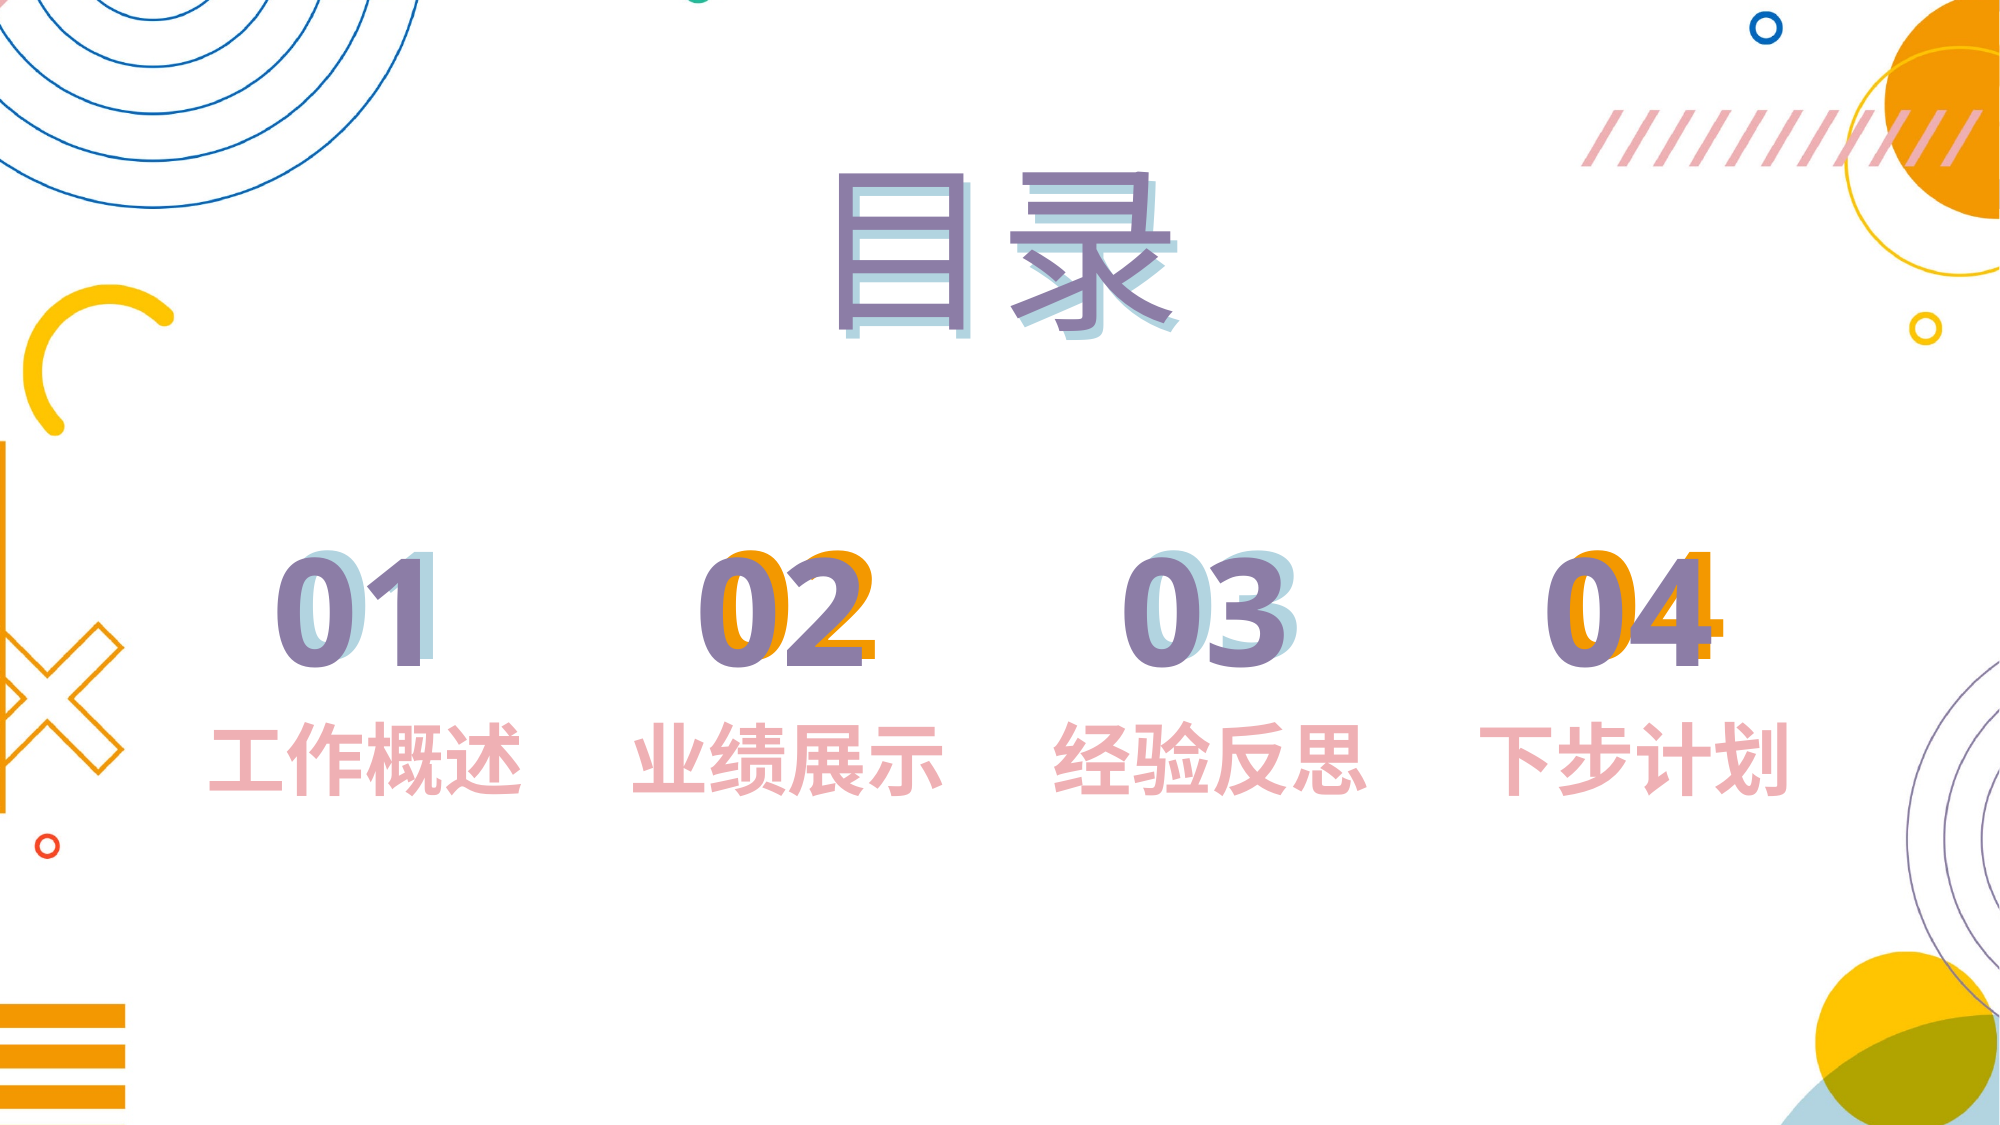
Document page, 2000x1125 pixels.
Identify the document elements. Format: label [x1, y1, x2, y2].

picture [0, 0, 2000, 1125]
text_box [1519, 502, 1750, 706]
text_box [673, 502, 903, 706]
text_box [249, 502, 480, 706]
text_box [1096, 502, 1327, 706]
text_box [742, 125, 1257, 372]
